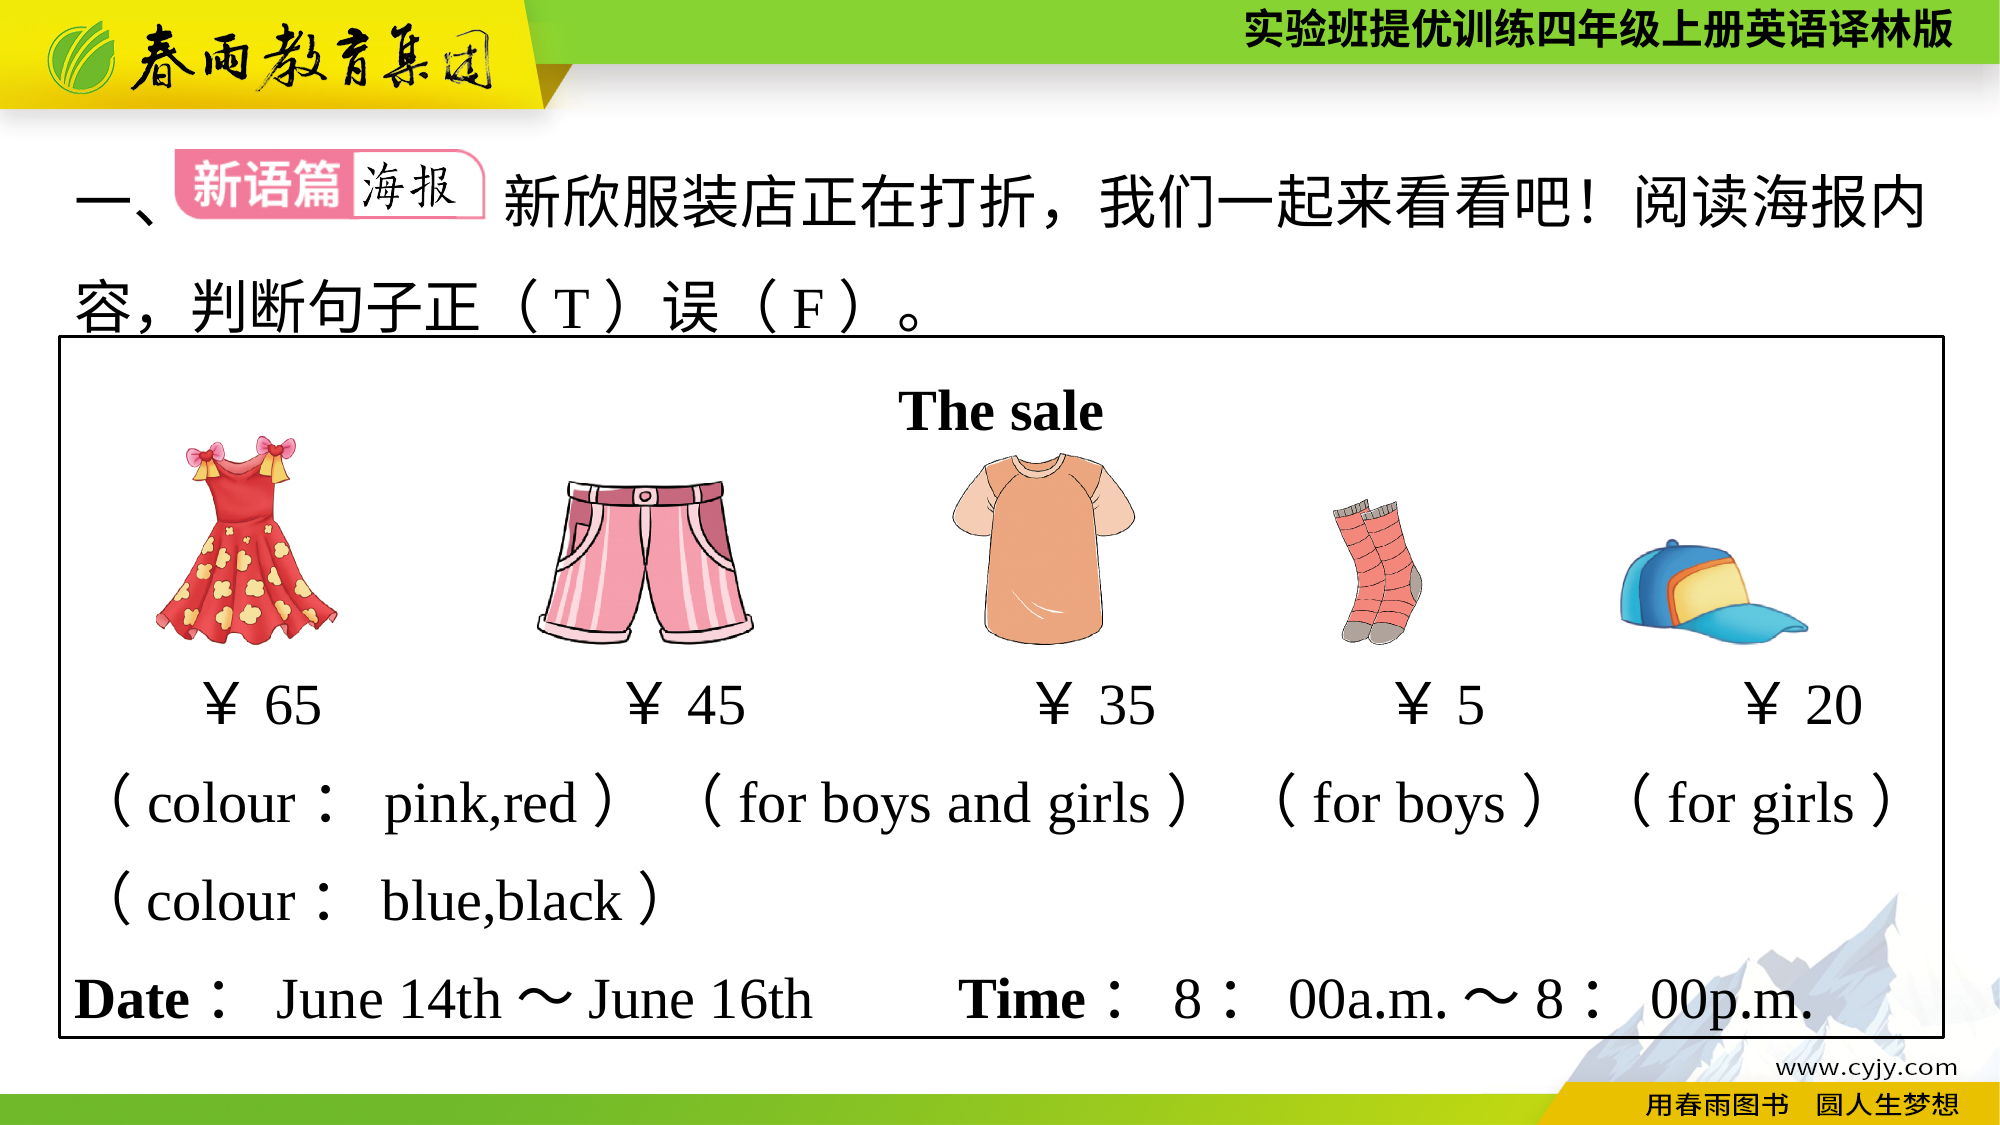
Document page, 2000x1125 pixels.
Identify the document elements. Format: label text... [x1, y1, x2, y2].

text_box The sale ￥65 ￥45 ￥35 ￥5 ￥20 （colour：pink,red） （for boys and girls） （for boys） （for girls） （colour：blue,black） Date：June 14th～June 16th Time：8：00a.m.～8：00p.m. [59, 336, 1944, 1038]
list 一、 新欣服装店正在打折，我们一起来看看吧！阅读海报内容，判断句子正（T）误（F）。 [59, 122, 1944, 336]
picture [0, 0, 2000, 1125]
